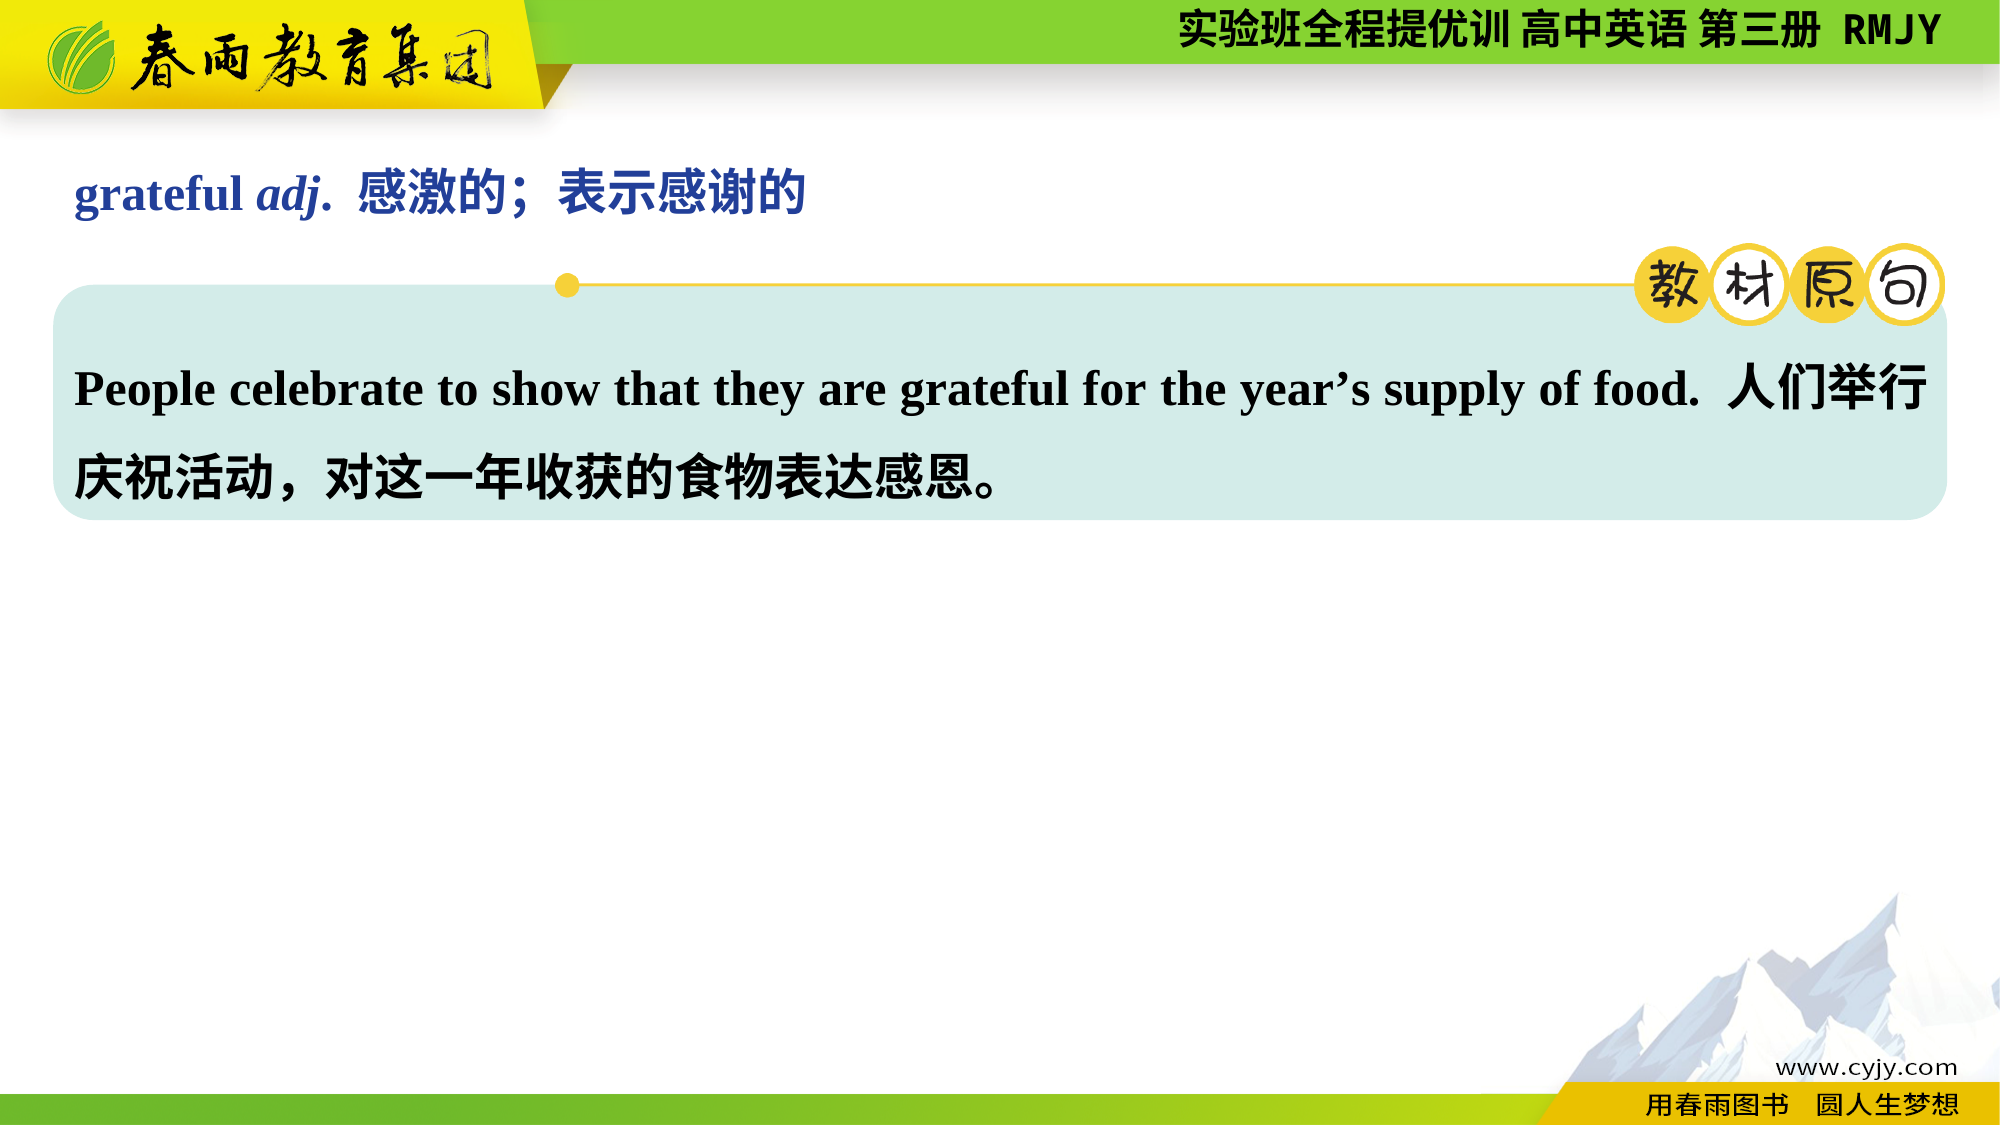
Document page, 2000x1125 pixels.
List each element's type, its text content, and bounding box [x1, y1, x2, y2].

text_box [54, 286, 550, 498]
text_box People celebrate to show that they are grateful for the year’s supply of food. 人们举行庆祝活动，对这一年收获的食物表达感恩。 [59, 317, 1944, 513]
text_box [73, 513, 1927, 519]
picture [0, 0, 2000, 1125]
list grateful adj. 感激的；表示感谢的 [59, 122, 1944, 217]
